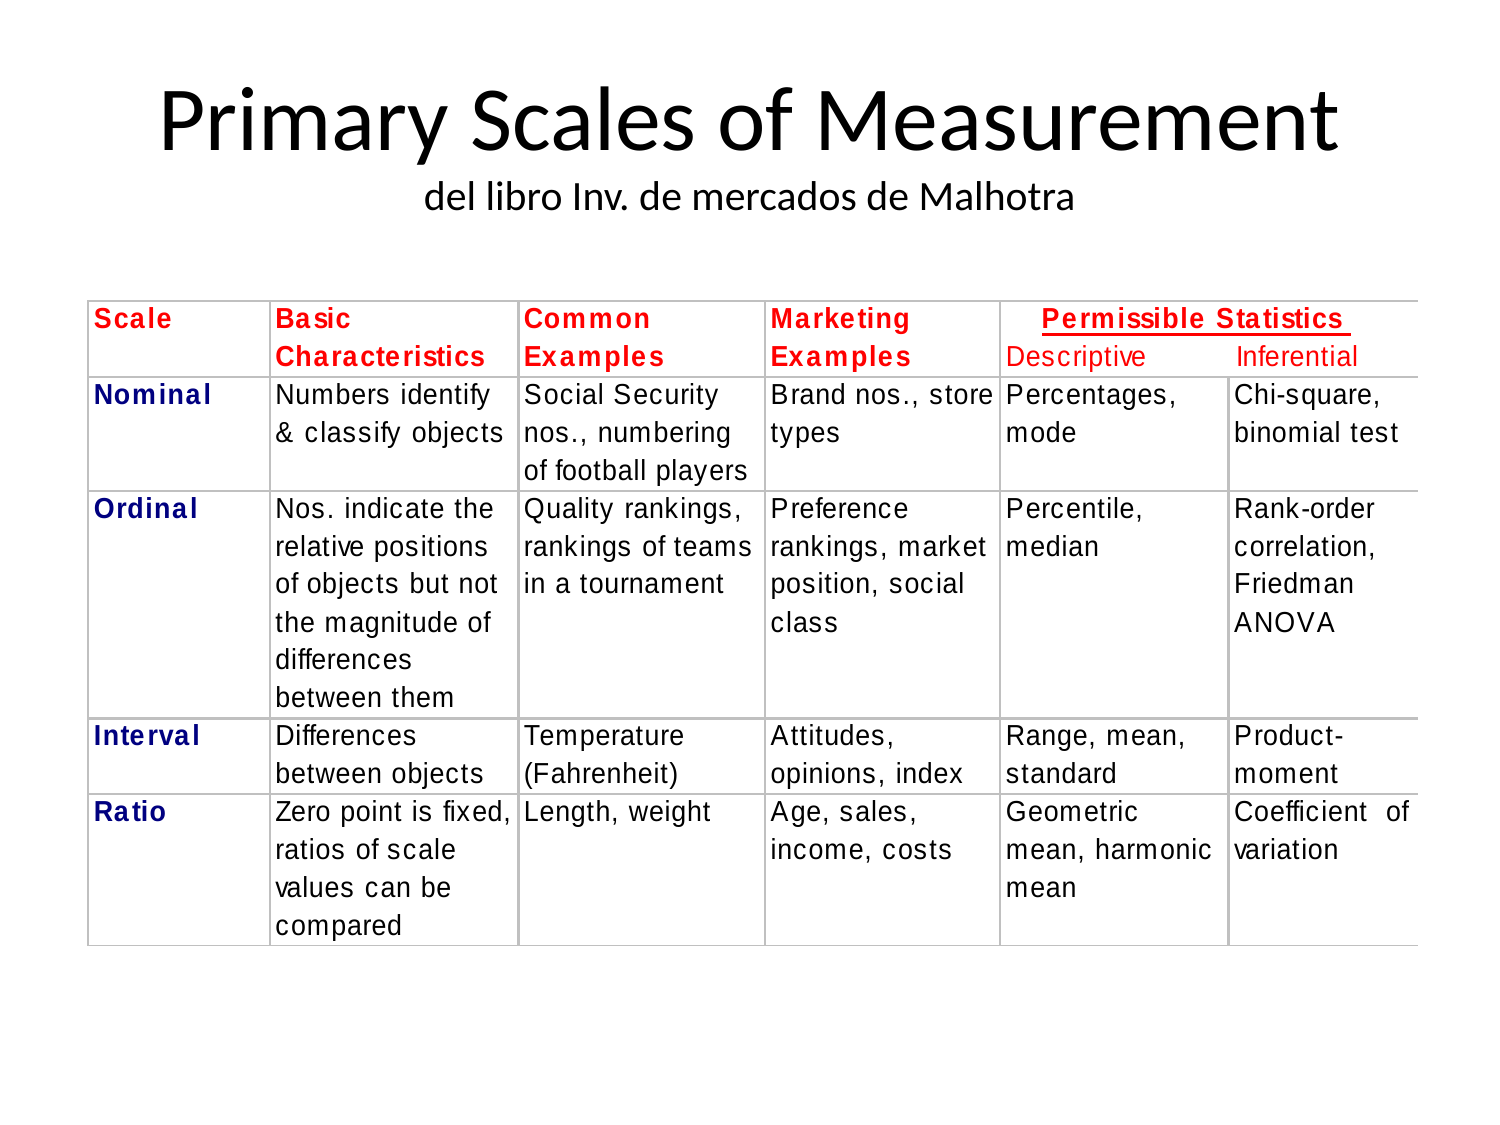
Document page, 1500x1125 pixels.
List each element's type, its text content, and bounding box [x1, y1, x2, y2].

title Primary Scales of Measurement del libro Inv. de mercados de Malhotra [75, 45, 1425, 233]
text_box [86, 299, 1421, 948]
